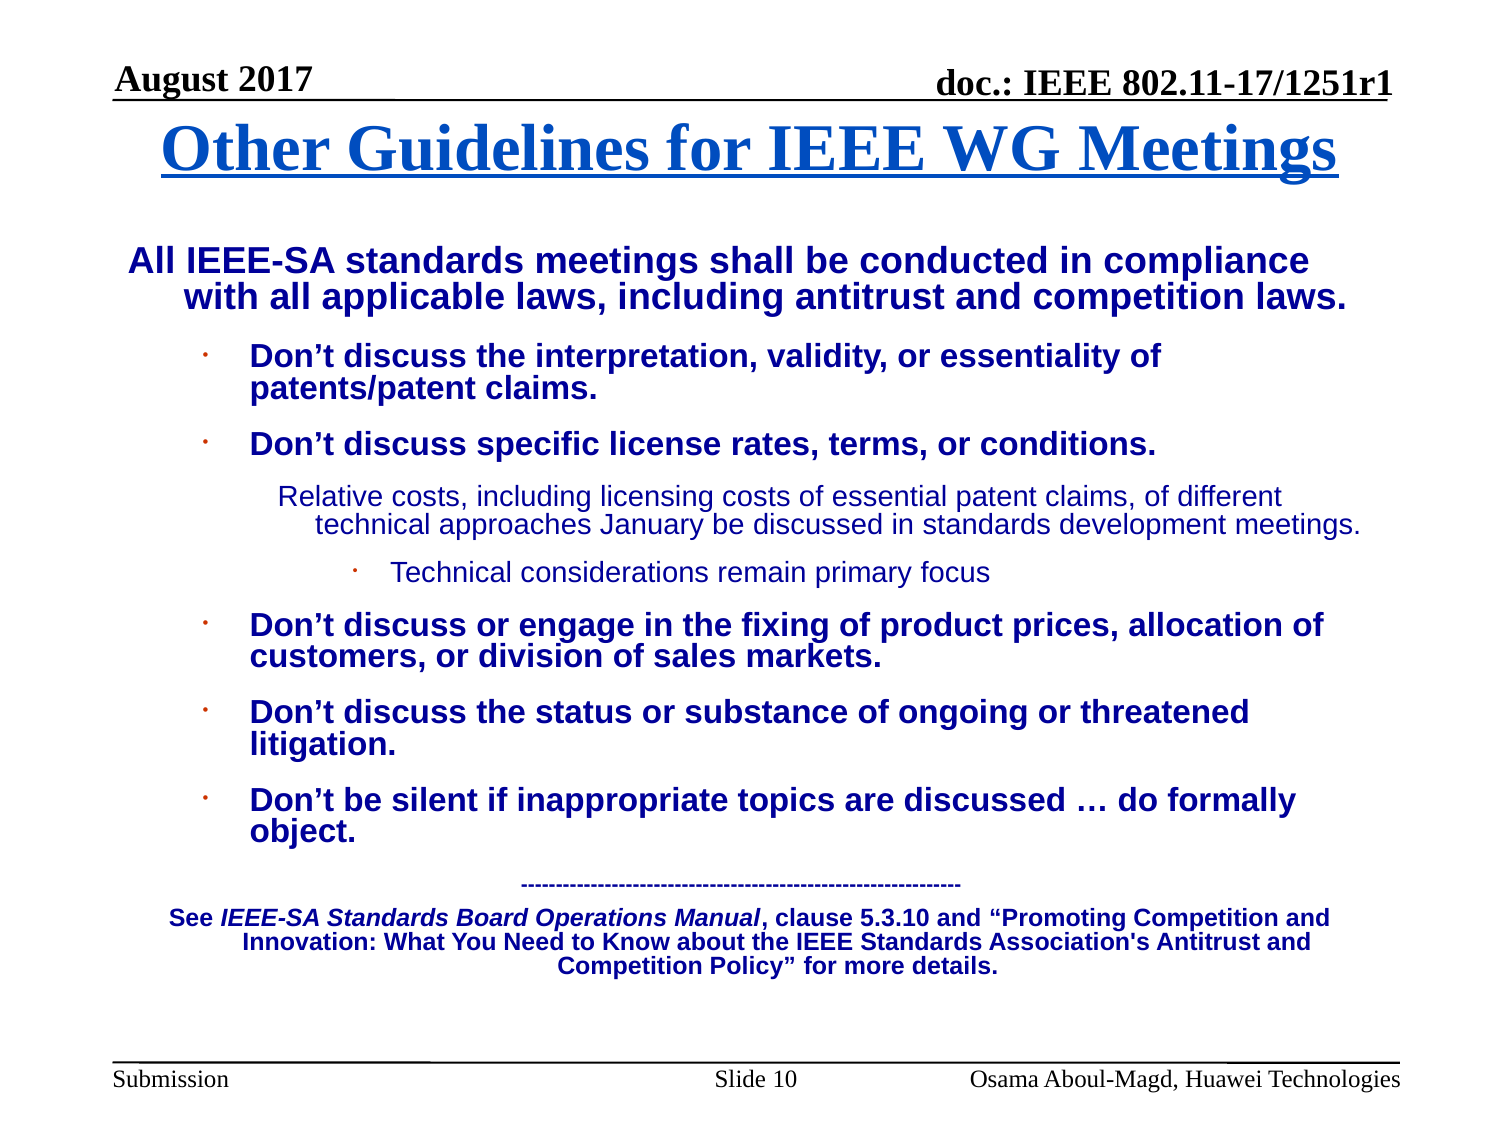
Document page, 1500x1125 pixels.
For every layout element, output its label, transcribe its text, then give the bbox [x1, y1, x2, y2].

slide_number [114, 54, 423, 100]
slide_number Slide 10 [712, 1061, 800, 1123]
list All IEEE-SA standards meetings shall be conducted in compliance with all applicable laws, including antitrust and competition laws. Don’t discuss the interpretation, validity, or essentiality of patents/patent claims. Don’t discuss specific license rates, terms, or conditions. Relative costs, including licensing costs of essential patent claims, of different technical approaches January be discussed in standards development meetings. Technical considerations remain primary focus Don’t discuss or engage in the fixing of product prices, allocation of customers, or division of sales markets. Don’t discuss the status or substance of ongoing or threatened litigation. Don’t be silent if inappropriate topics are discussed … do formally object. --------------------------------------------------------------- See IEEE-SA Standards Board Operations Manual, clause 5.3.10 and “Promoting Competition and Innovation: What You Need to Know about the IEEE Standards Association's Antitrust and Competition Policy” for more details. [112, 237, 1388, 913]
title Other Guidelines for IEEE WG Meetings [112, 112, 1388, 176]
footer Osama Aboul-Magd, Huawei Technologies [878, 1061, 1402, 1093]
